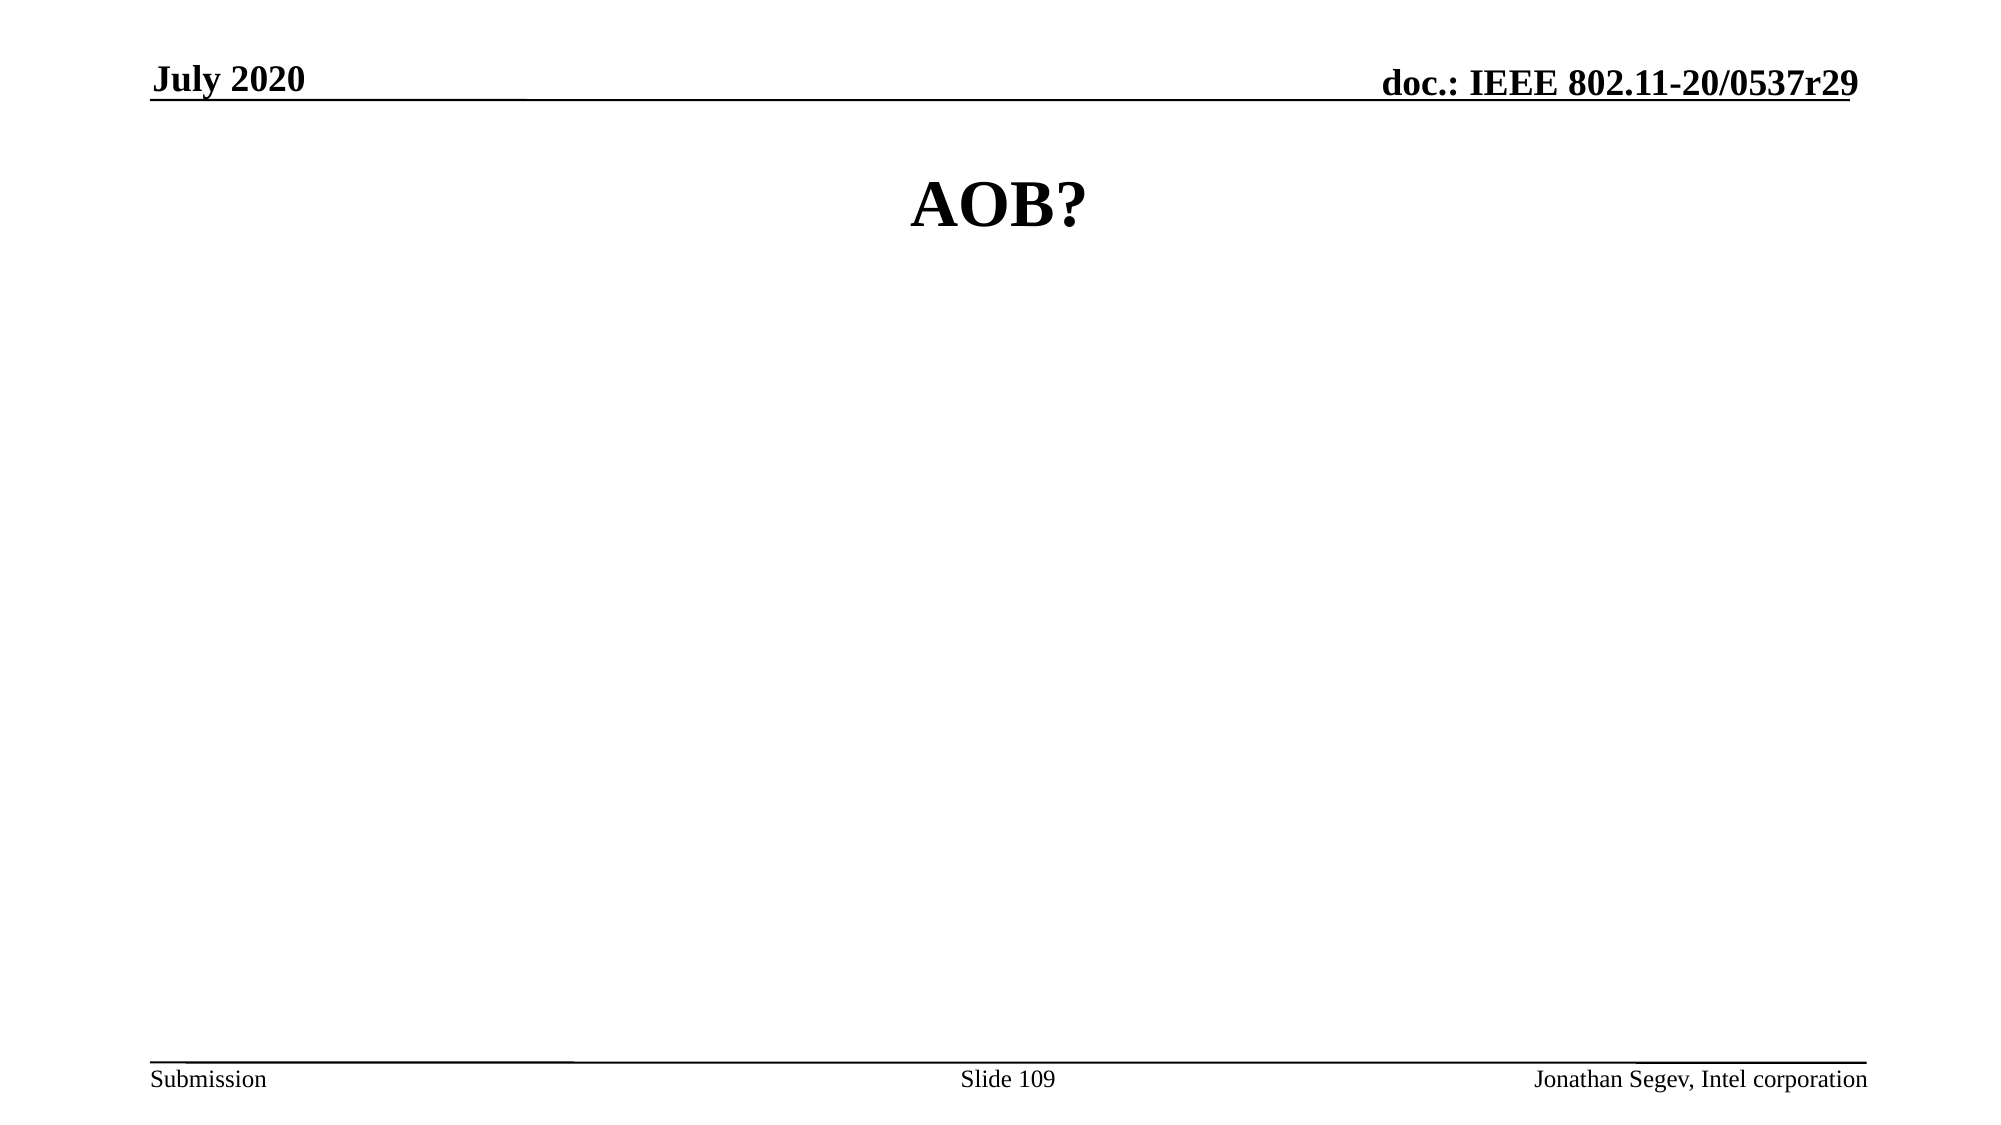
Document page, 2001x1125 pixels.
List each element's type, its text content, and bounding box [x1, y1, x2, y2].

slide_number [152, 54, 563, 100]
title AOB? [149, 112, 1850, 288]
slide_number Slide 109 [950, 1061, 1067, 1123]
footer Jonathan Segev, Intel corporation [1171, 1061, 1869, 1093]
